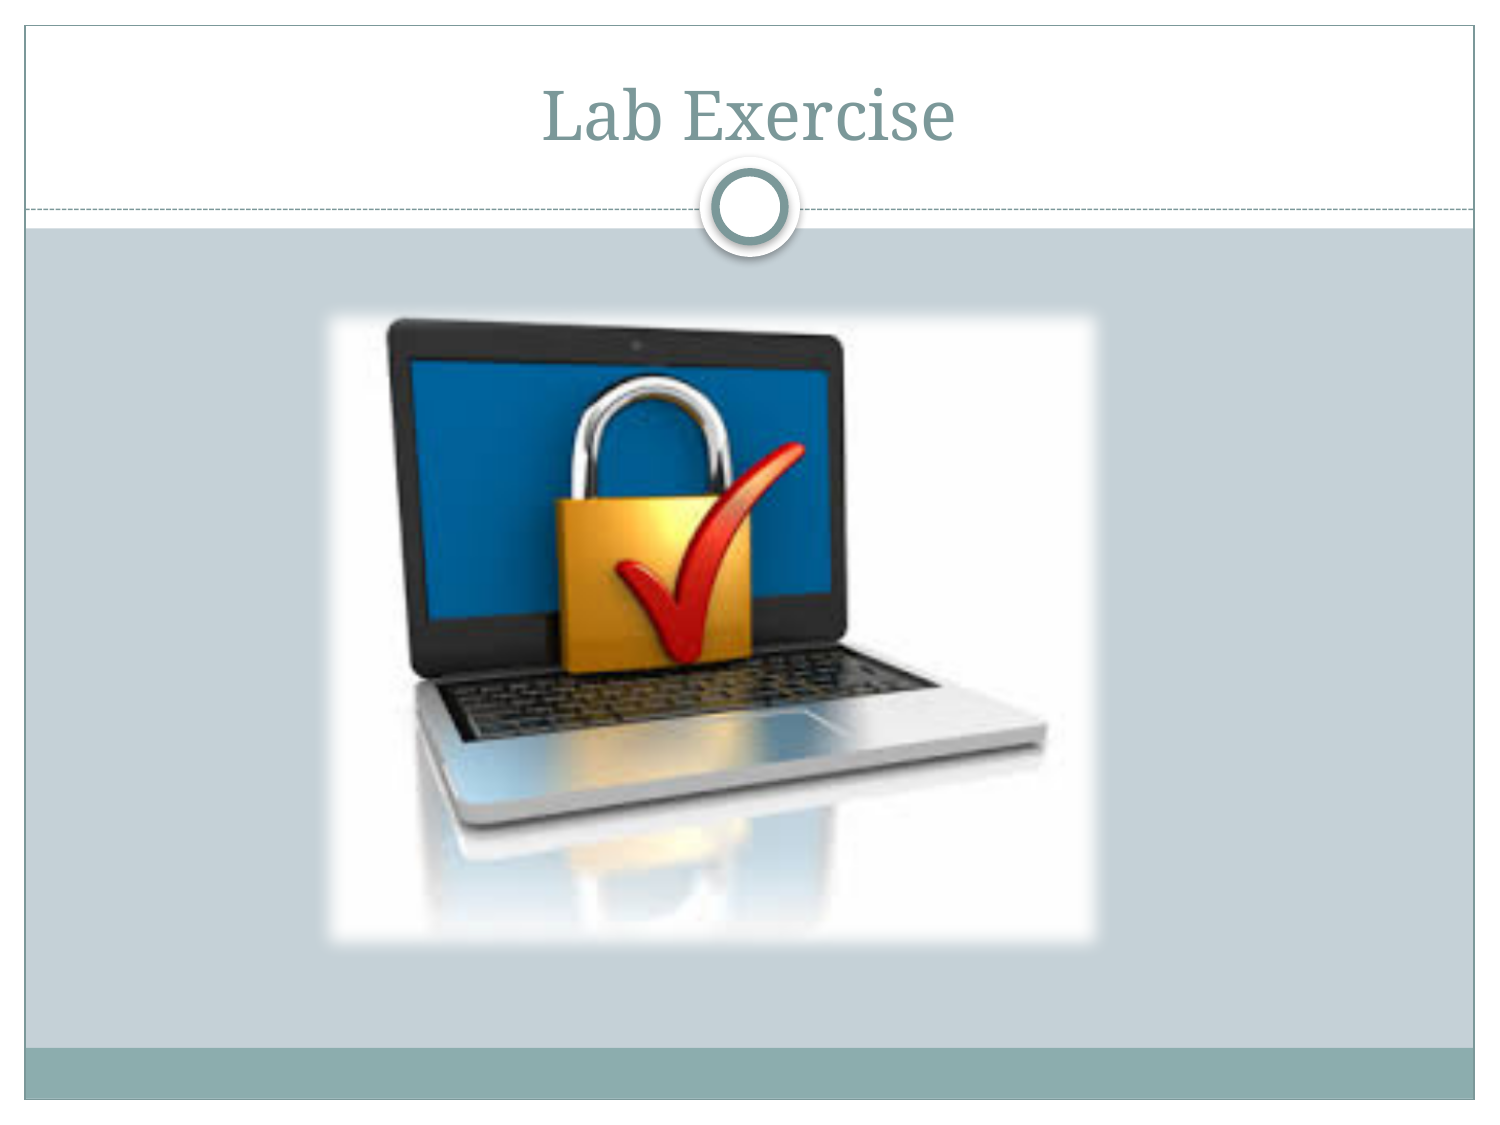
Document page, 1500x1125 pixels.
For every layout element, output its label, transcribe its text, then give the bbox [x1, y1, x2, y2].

picture [312, 299, 1113, 961]
title Lab Exercise [49, 37, 1450, 162]
